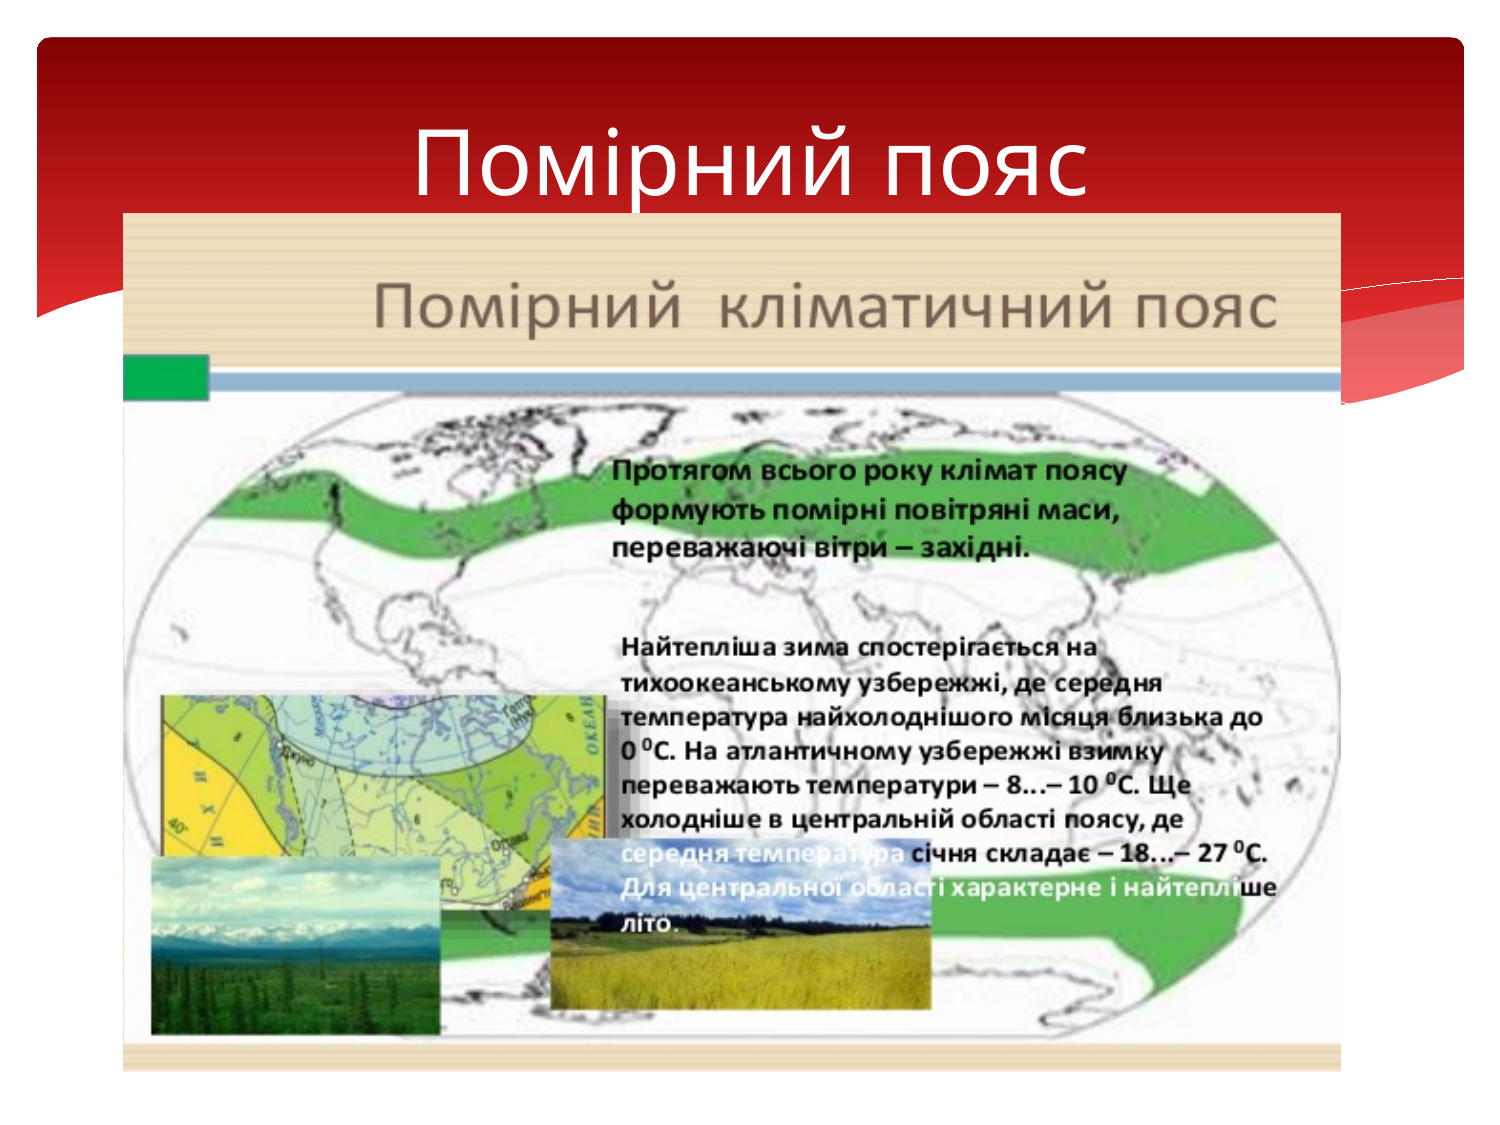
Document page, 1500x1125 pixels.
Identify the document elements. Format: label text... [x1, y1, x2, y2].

title Помірний пояс [75, 55, 1425, 261]
picture [123, 212, 1341, 1072]
